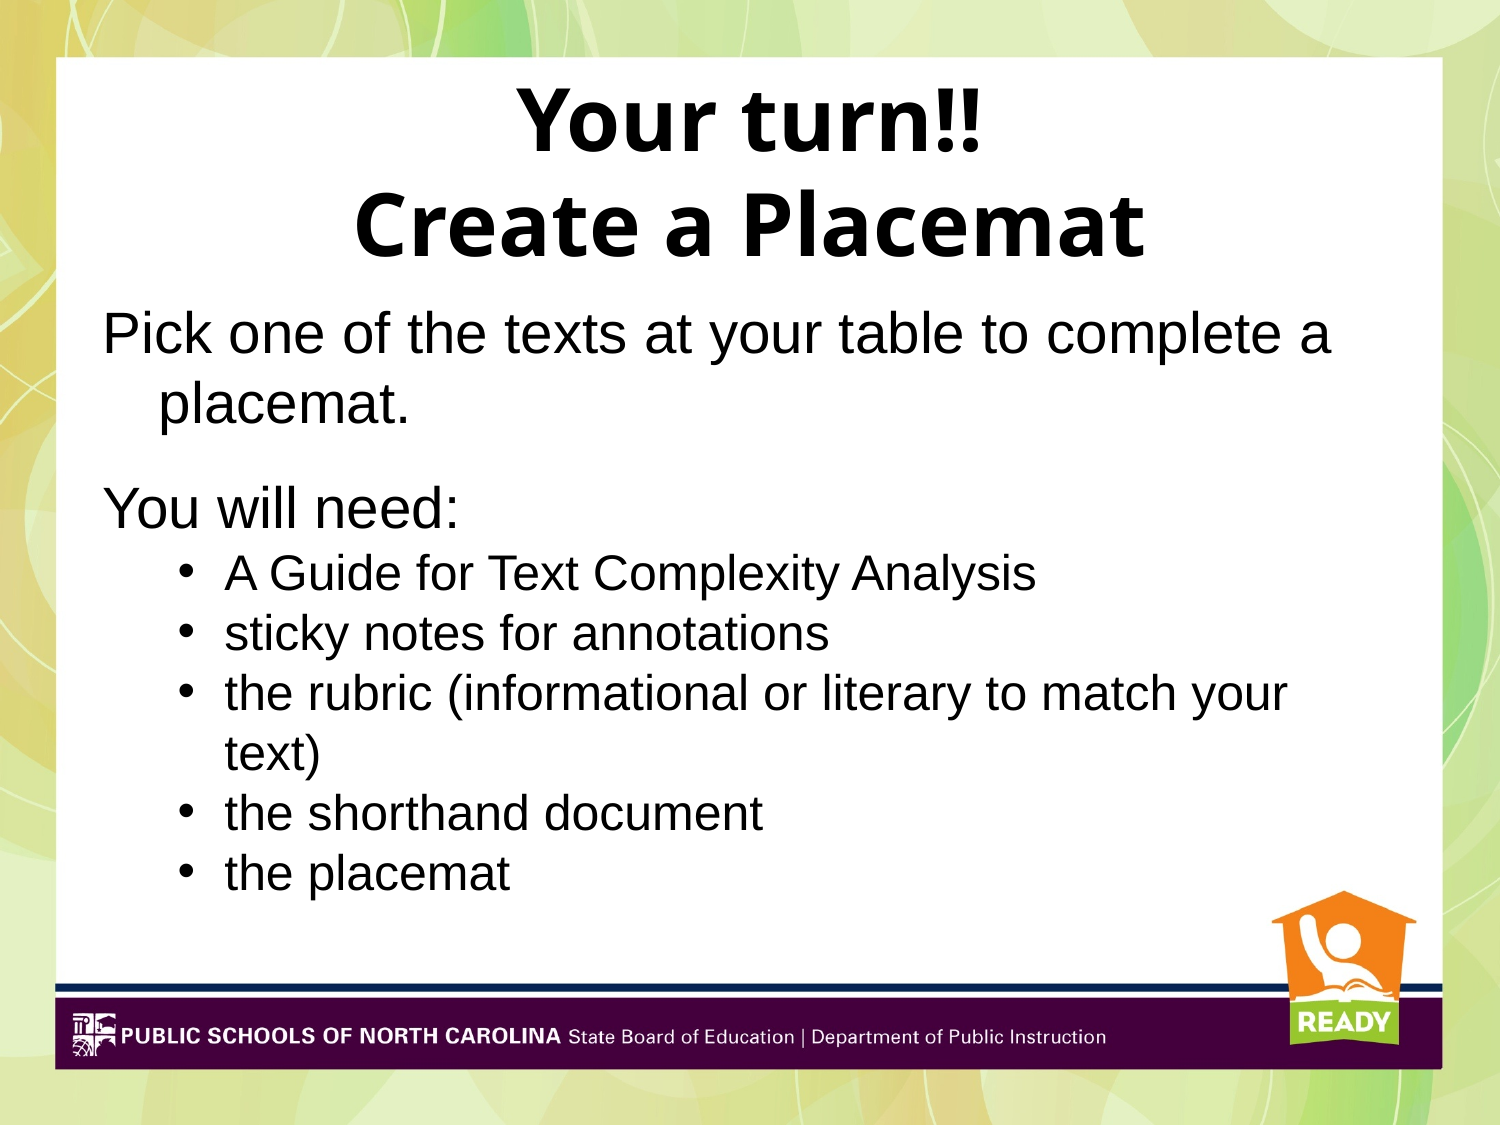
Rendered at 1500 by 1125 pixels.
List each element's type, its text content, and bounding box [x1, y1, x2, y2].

list Pick one of the texts at your table to complete a placemat. You will need: A Guide for Text Complexity Analysis sticky notes for annotations the rubric (informational or literary to match your text) the shorthand document the placemat [87, 287, 1413, 963]
picture [0, 0, 1500, 1125]
title Your turn!! Create a Placemat [87, 62, 1413, 276]
